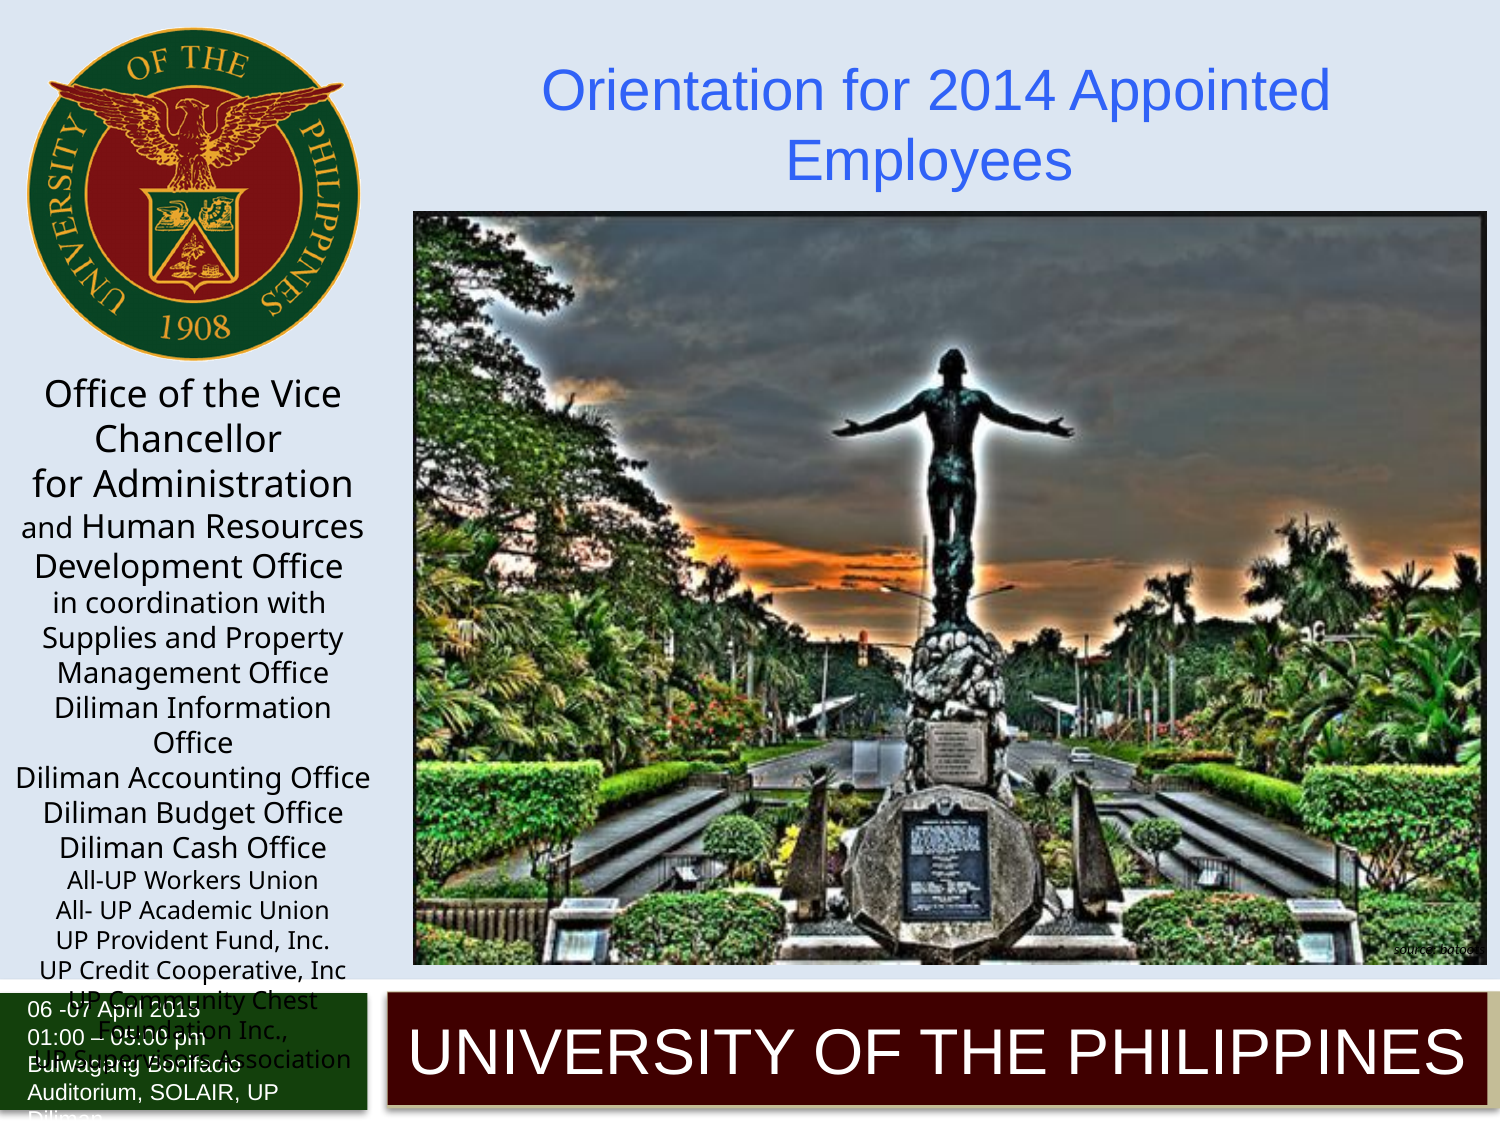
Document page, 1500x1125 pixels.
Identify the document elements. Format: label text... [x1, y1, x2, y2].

text_box Office of the Vice Chancellor for Administration and Human Resources Development Office in coordination with Supplies and Property Management Office Diliman Information Office Diliman Accounting Office Diliman Budget Office Diliman Cash Office All-UP Workers Union All- UP Academic Union UP Provident Fund, Inc. UP Credit Cooperative, Inc UP Community Chest Foundation Inc., UP Supervisors Association [0, 362, 388, 1082]
subtitle UNIVERSITY OF THE PHILIPPINES [387, 992, 1488, 1105]
picture [24, 24, 363, 363]
title Orientation for 2014 Appointed Employees [375, 0, 1500, 188]
text_box 06 -07 April 2015 01:00 – 05:00 pm Bulwagang Bonifacio Auditorium, SOLAIR, UP Diliman [12, 1082, 350, 1125]
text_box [413, 210, 1500, 977]
